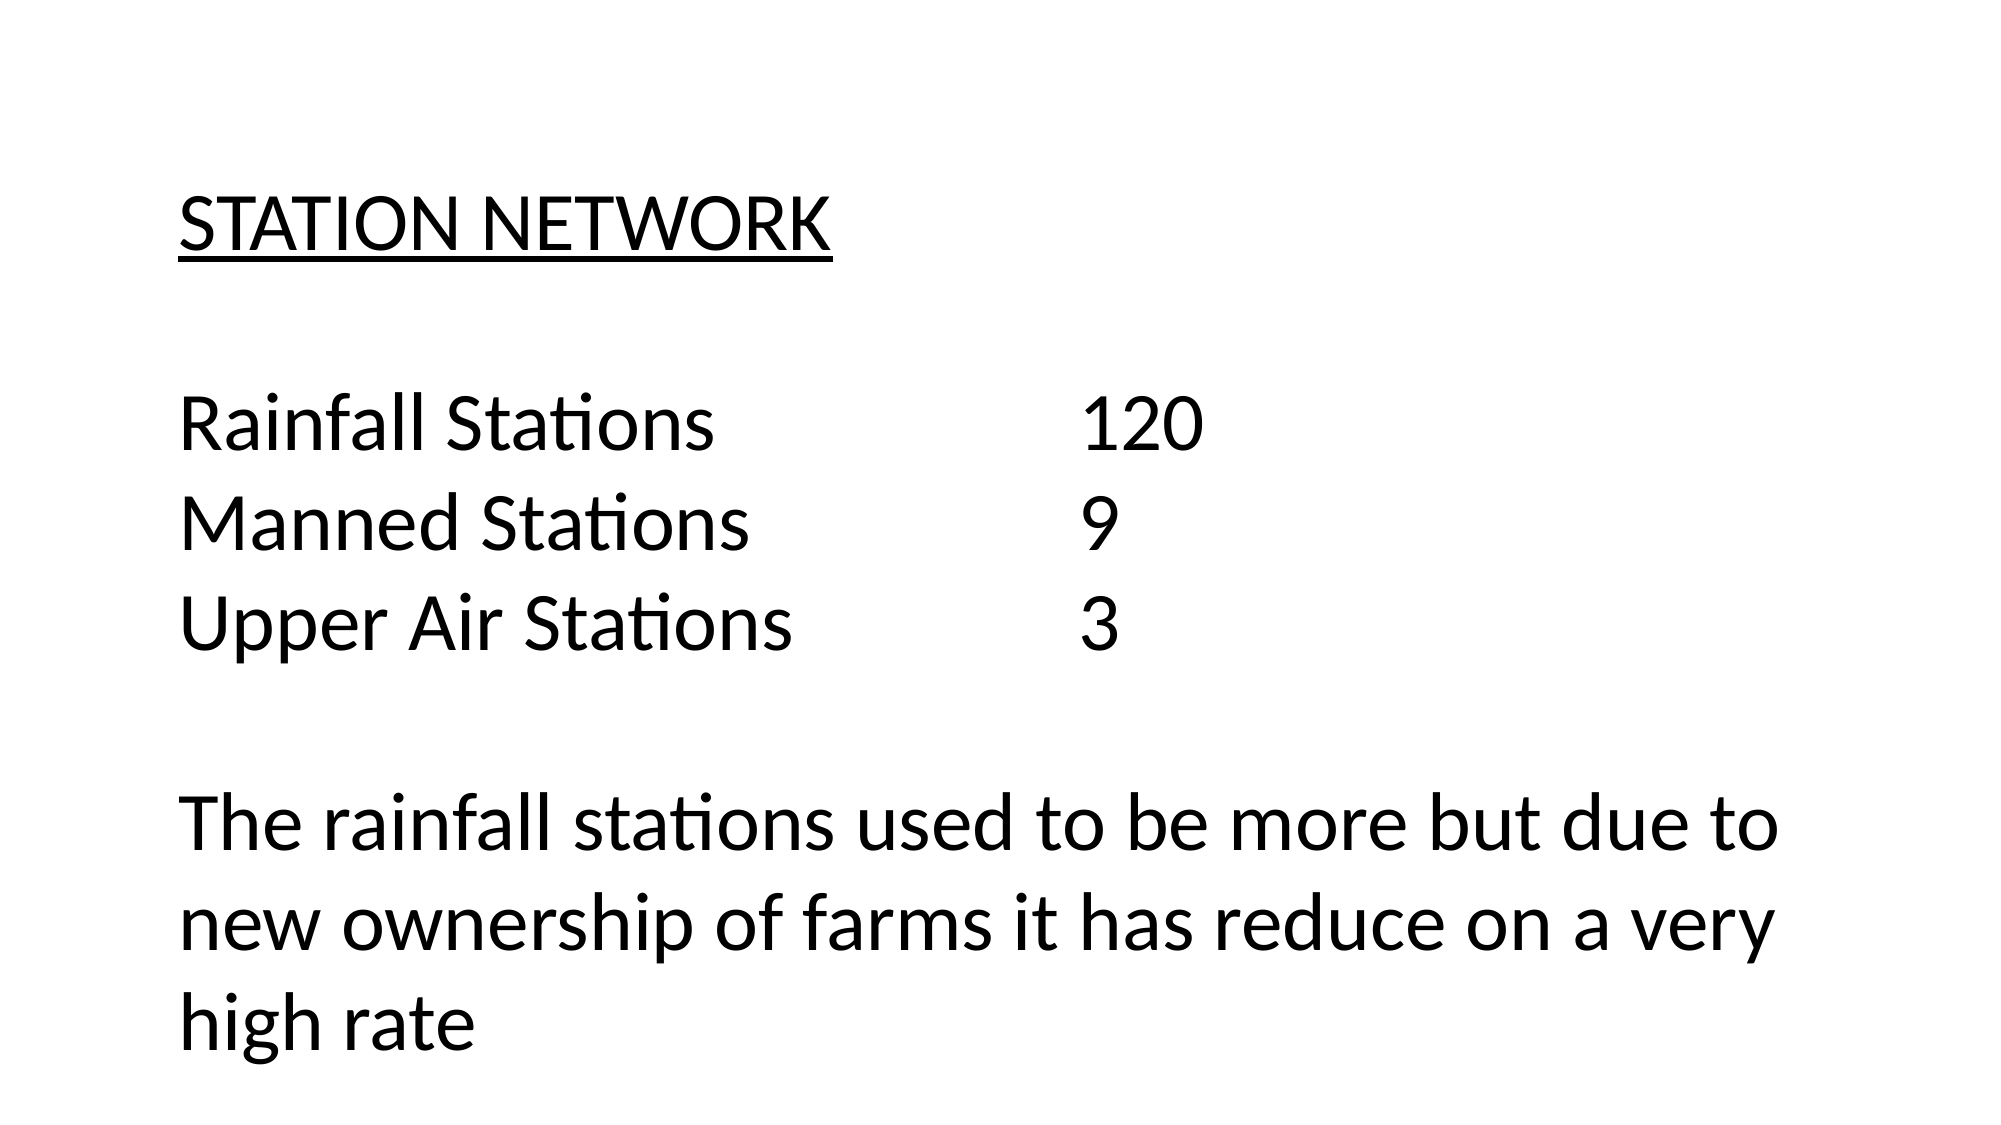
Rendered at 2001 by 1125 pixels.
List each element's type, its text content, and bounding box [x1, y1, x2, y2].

text_box STATION NETWORK Rainfall Stations 120 Manned Stations 9 Upper Air Stations 3 The rainfall stations used to be more but due to new ownership of farms it has reduce on a very high rate [163, 160, 1852, 1075]
